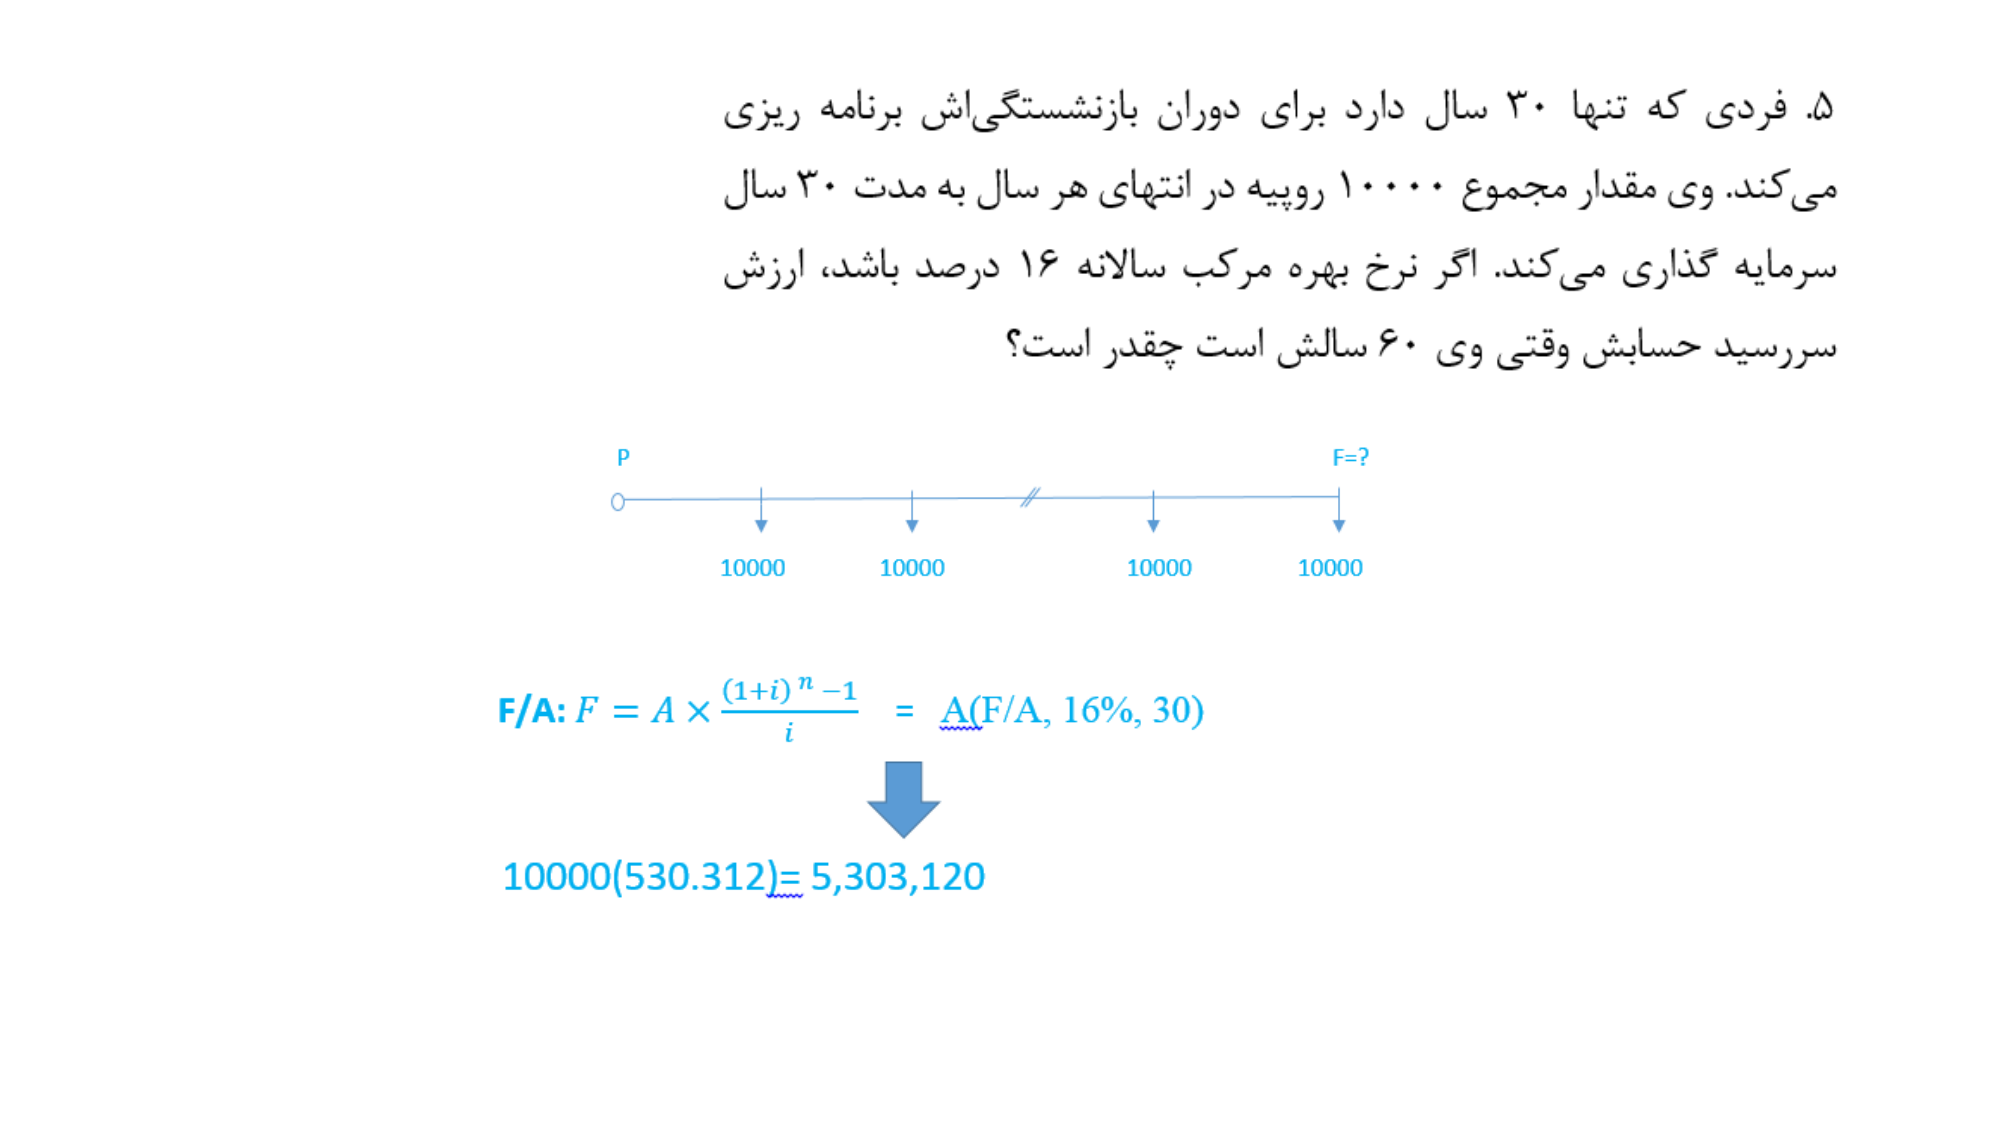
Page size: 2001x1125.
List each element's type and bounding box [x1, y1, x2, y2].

picture [361, 420, 1596, 1014]
list [589, 0, 2000, 404]
